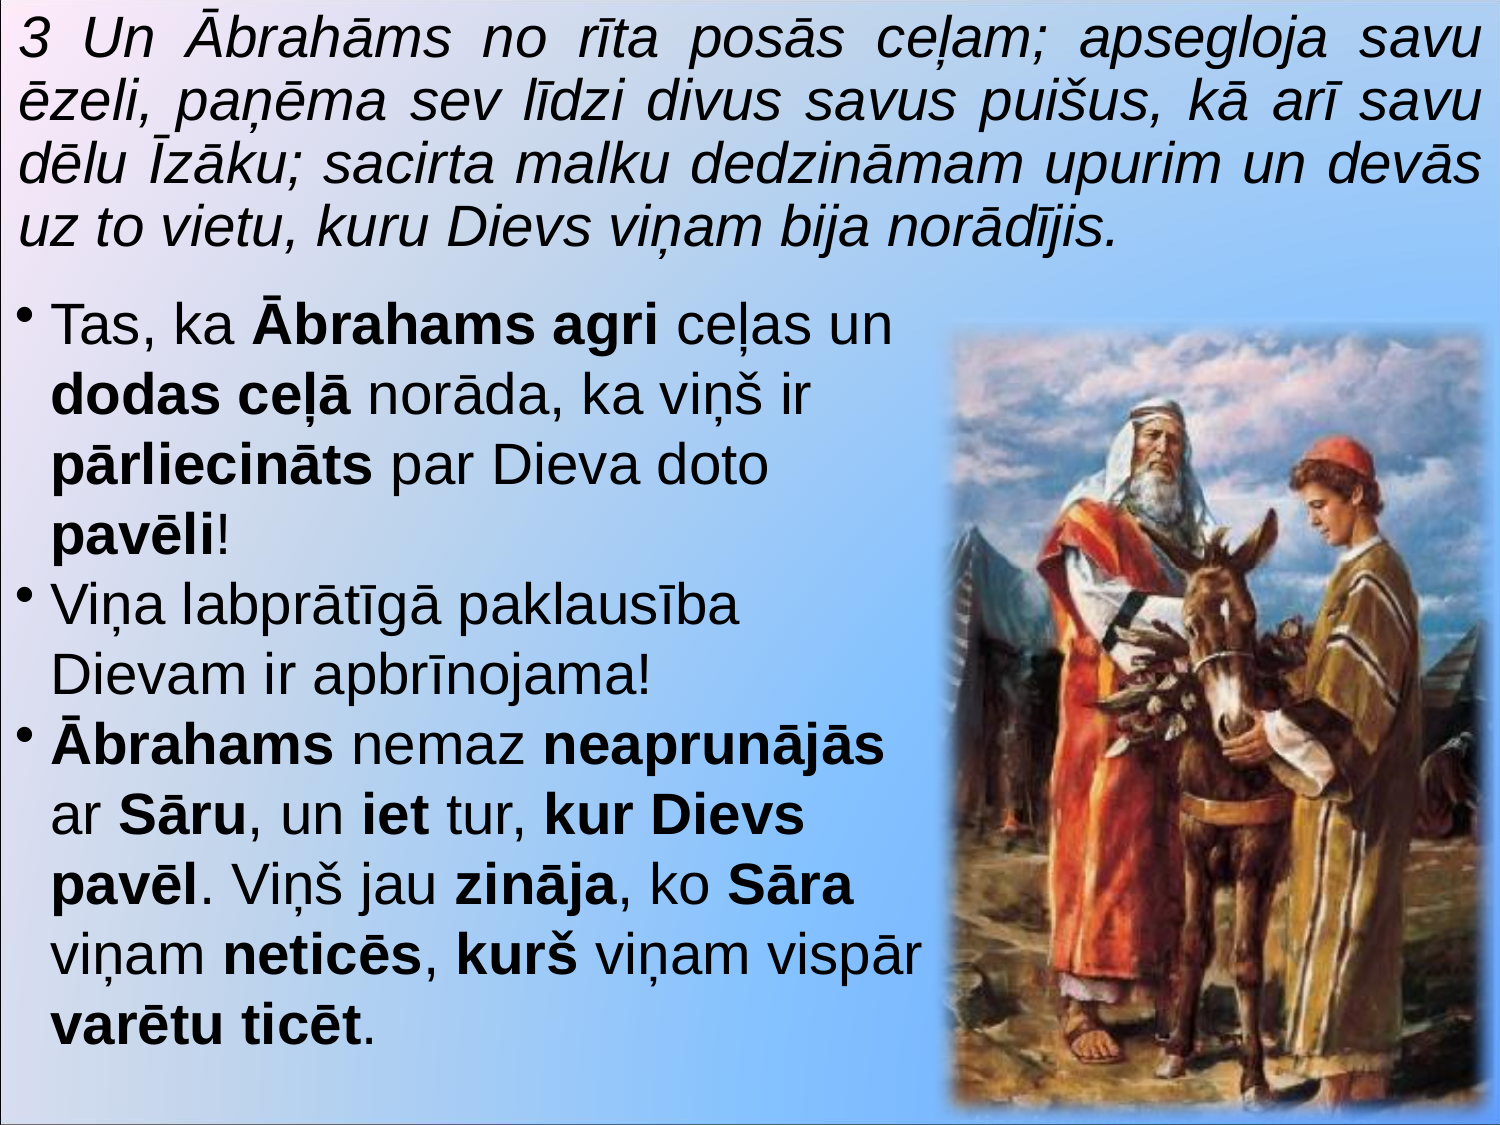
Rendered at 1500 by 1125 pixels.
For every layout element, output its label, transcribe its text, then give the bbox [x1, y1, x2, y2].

list 3 Un Ābrahāms no rīta posās ceļam; apsegloja savu ēzeli, paņēma sev līdzi divus savus puišus, kā arī savu dēlu Īzāku; sacirta malku dedzināmam upurim un devās uz to vietu, kuru Dievs viņam bija norādījis. [0, 0, 1500, 178]
text_box Tas, ka Ābrahams agri ceļas un dodas ceļā norāda, ka viņš ir pārliecināts par Dieva doto pavēli! Viņa labprātīgā paklausība Dievam ir apbrīnojama! Ābrahams nemaz neaprunājās ar Sāru, un iet tur, kur Dievs pavēl. Viņš jau zināja, ko Sāra viņam neticēs, kurš viņam vispār varētu ticēt. [0, 278, 951, 1064]
picture [0, 178, 1500, 1125]
